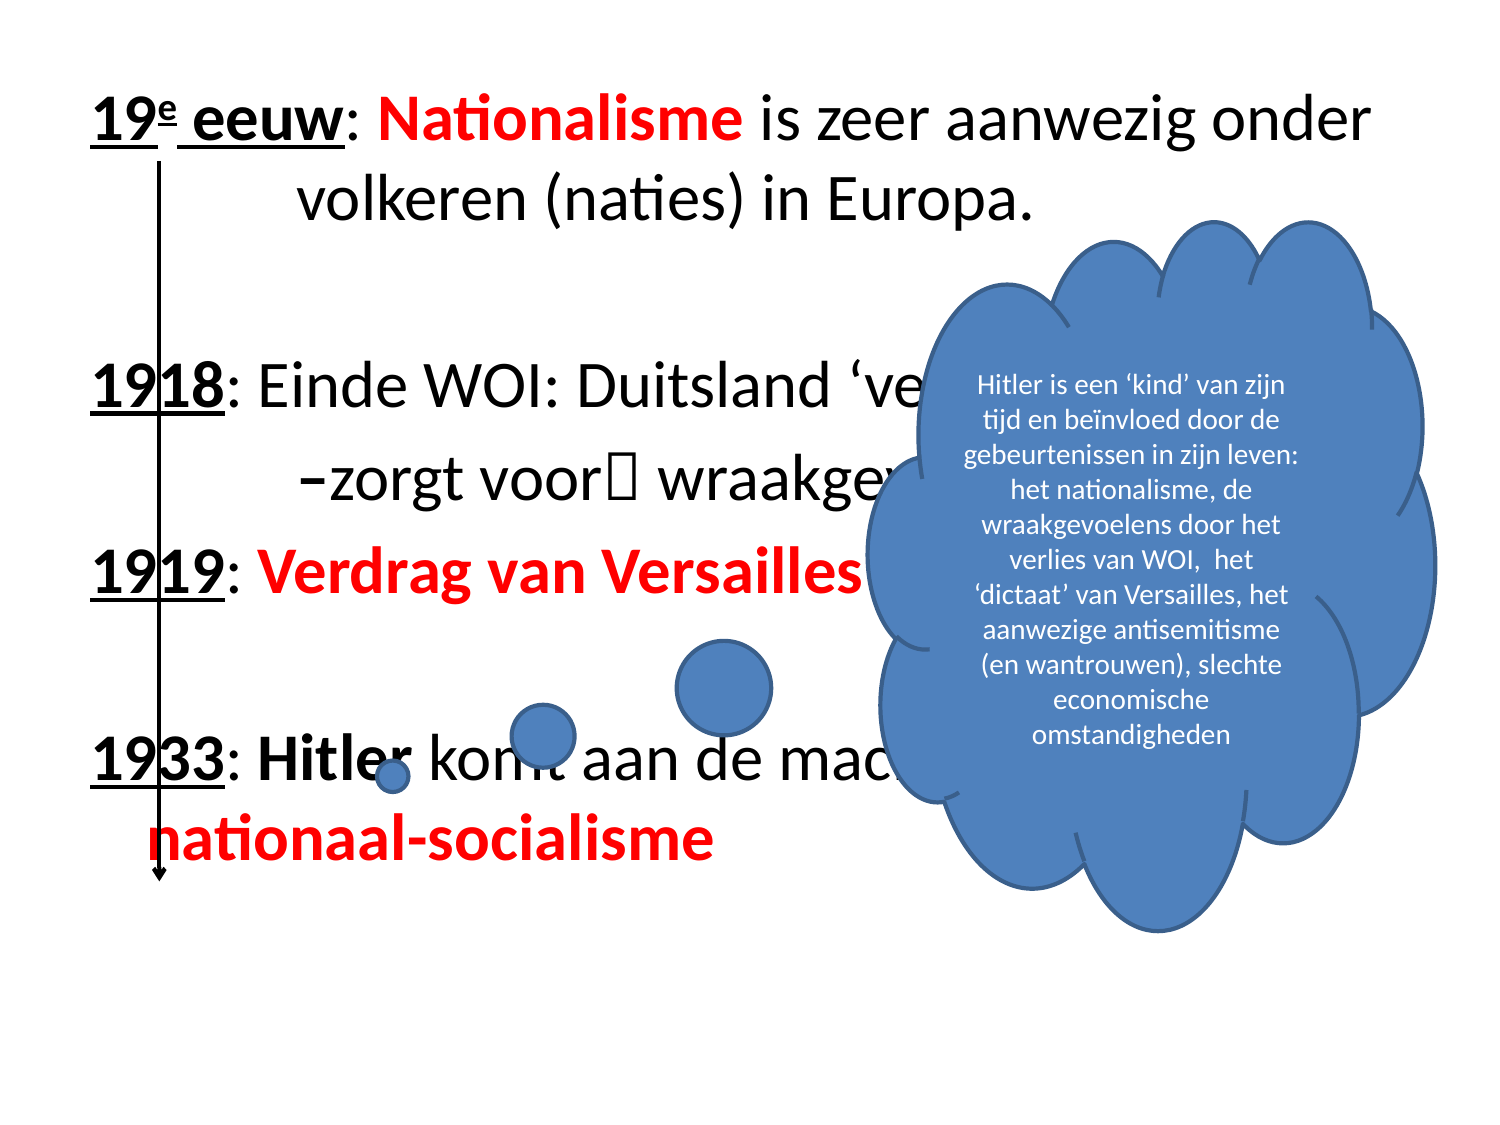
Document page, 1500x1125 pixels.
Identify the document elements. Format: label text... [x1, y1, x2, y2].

text_box Hitler is een ‘kind’ van zijn tijd en beïnvloed door de gebeurtenissen in zijn leven: het nationalisme, de wraakgevoelens door het verlies van WOI, het ‘dictaat’ van Versailles, het aanwezige antisemitisme (en wantrouwen), slechte economische omstandigheden [865, 220, 1438, 934]
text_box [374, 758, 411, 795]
text_box Hitler is een ‘kind’ van zijn tijd en beïnvloed door de gebeurtenissen in zijn leven: het nationalisme, de wraakgevoelens door het verlies van WOI, het ‘dictaat’ van Versailles, het aanwezige antisemitisme (en wantrouwen), slechte economische omstandigheden [674, 638, 774, 738]
list 19e eeuw: Nationalisme is zeer aanwezig onder volkeren (naties) in Europa. 1918: Einde WOI: Duitsland ‘verliest’ –zorgt voor wraakgevoelens 1919: Verdrag van Versailles 1933: Hitler komt aan de macht met het nationaal-socialisme [75, 66, 1425, 1005]
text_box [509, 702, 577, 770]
